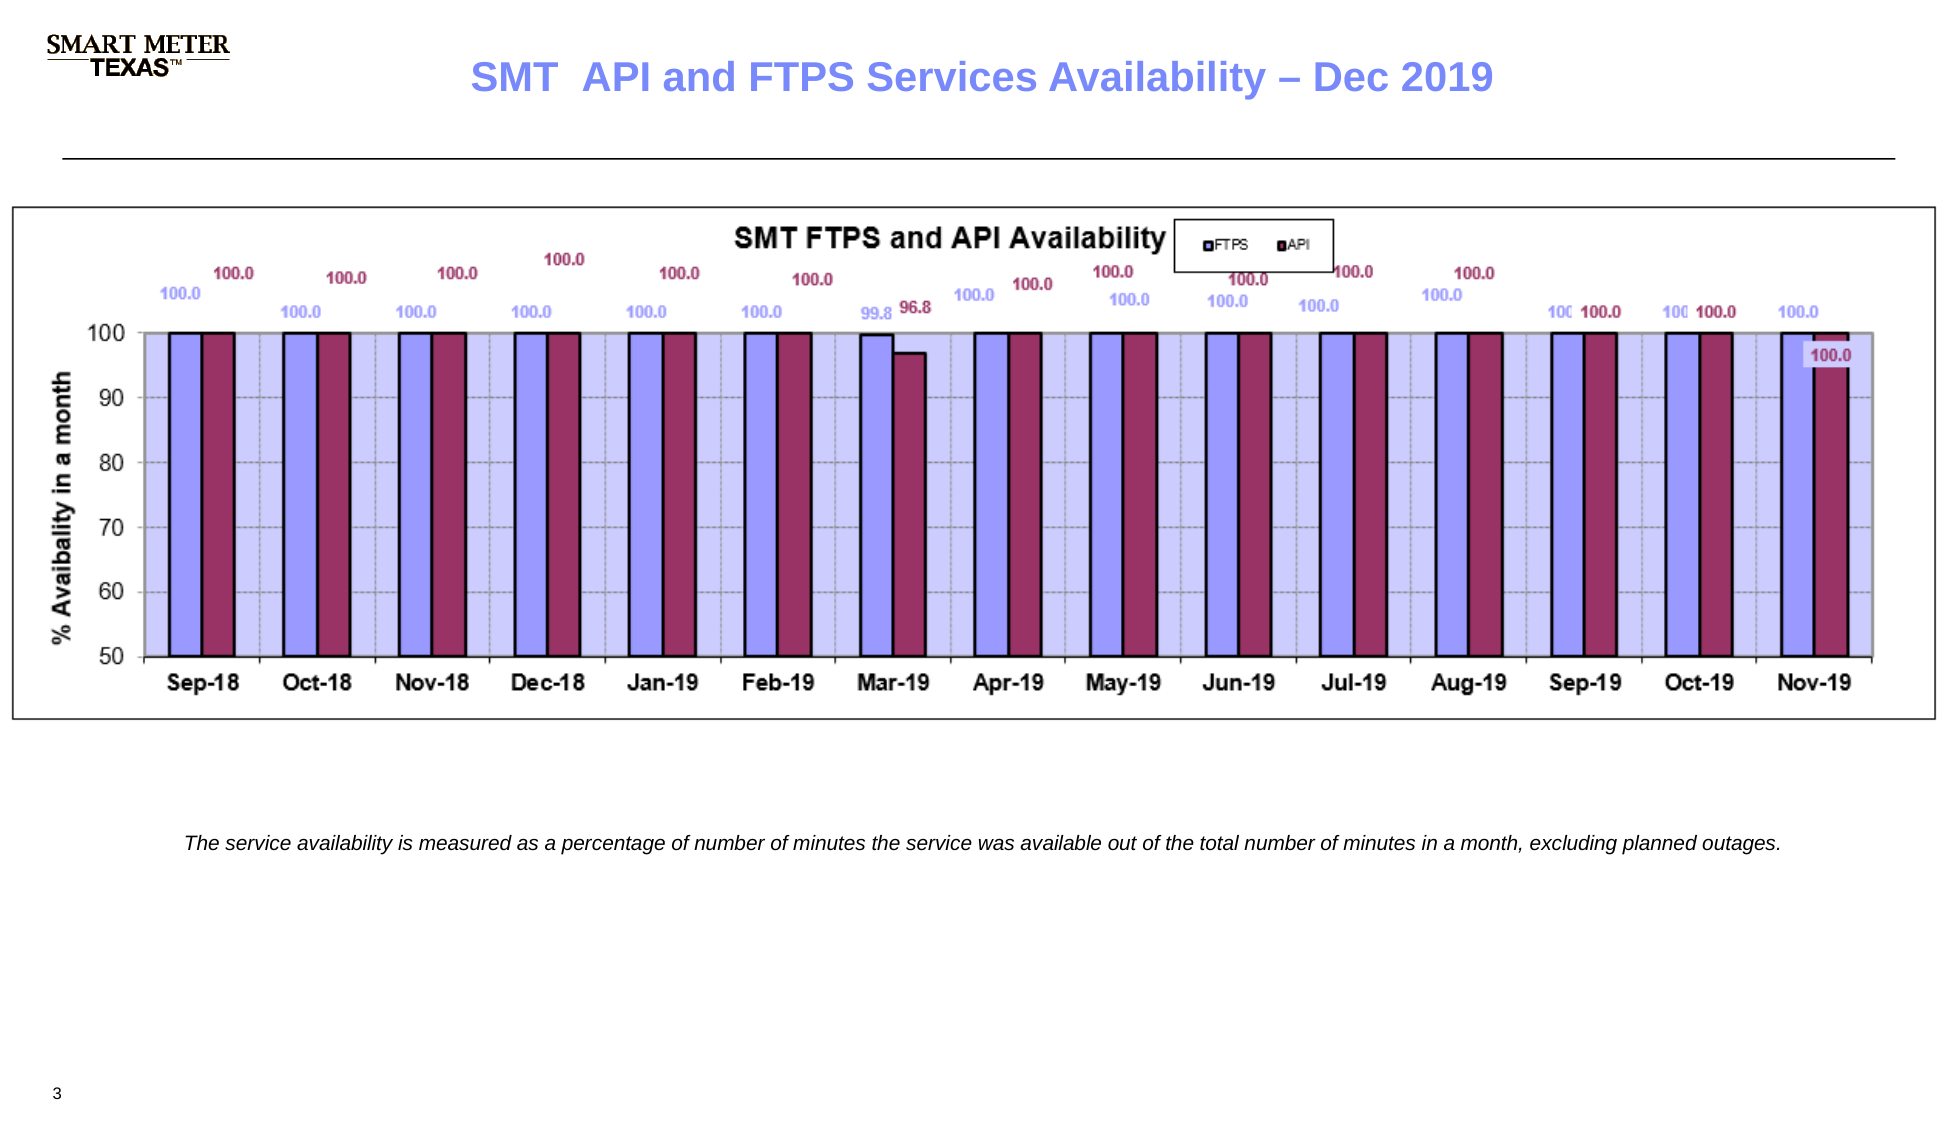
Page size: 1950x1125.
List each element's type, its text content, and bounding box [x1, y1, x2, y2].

picture [33, 24, 238, 84]
text_box SMT API and FTPS Services Availability – Dec 2019 [237, 37, 1825, 120]
text_box The service availability is measured as a percentage of number of minutes the service was available out of the total number of minutes in a month, excluding planned outages. [169, 822, 1820, 863]
picture [0, 199, 1950, 735]
slide_number 3 [37, 1074, 116, 1106]
